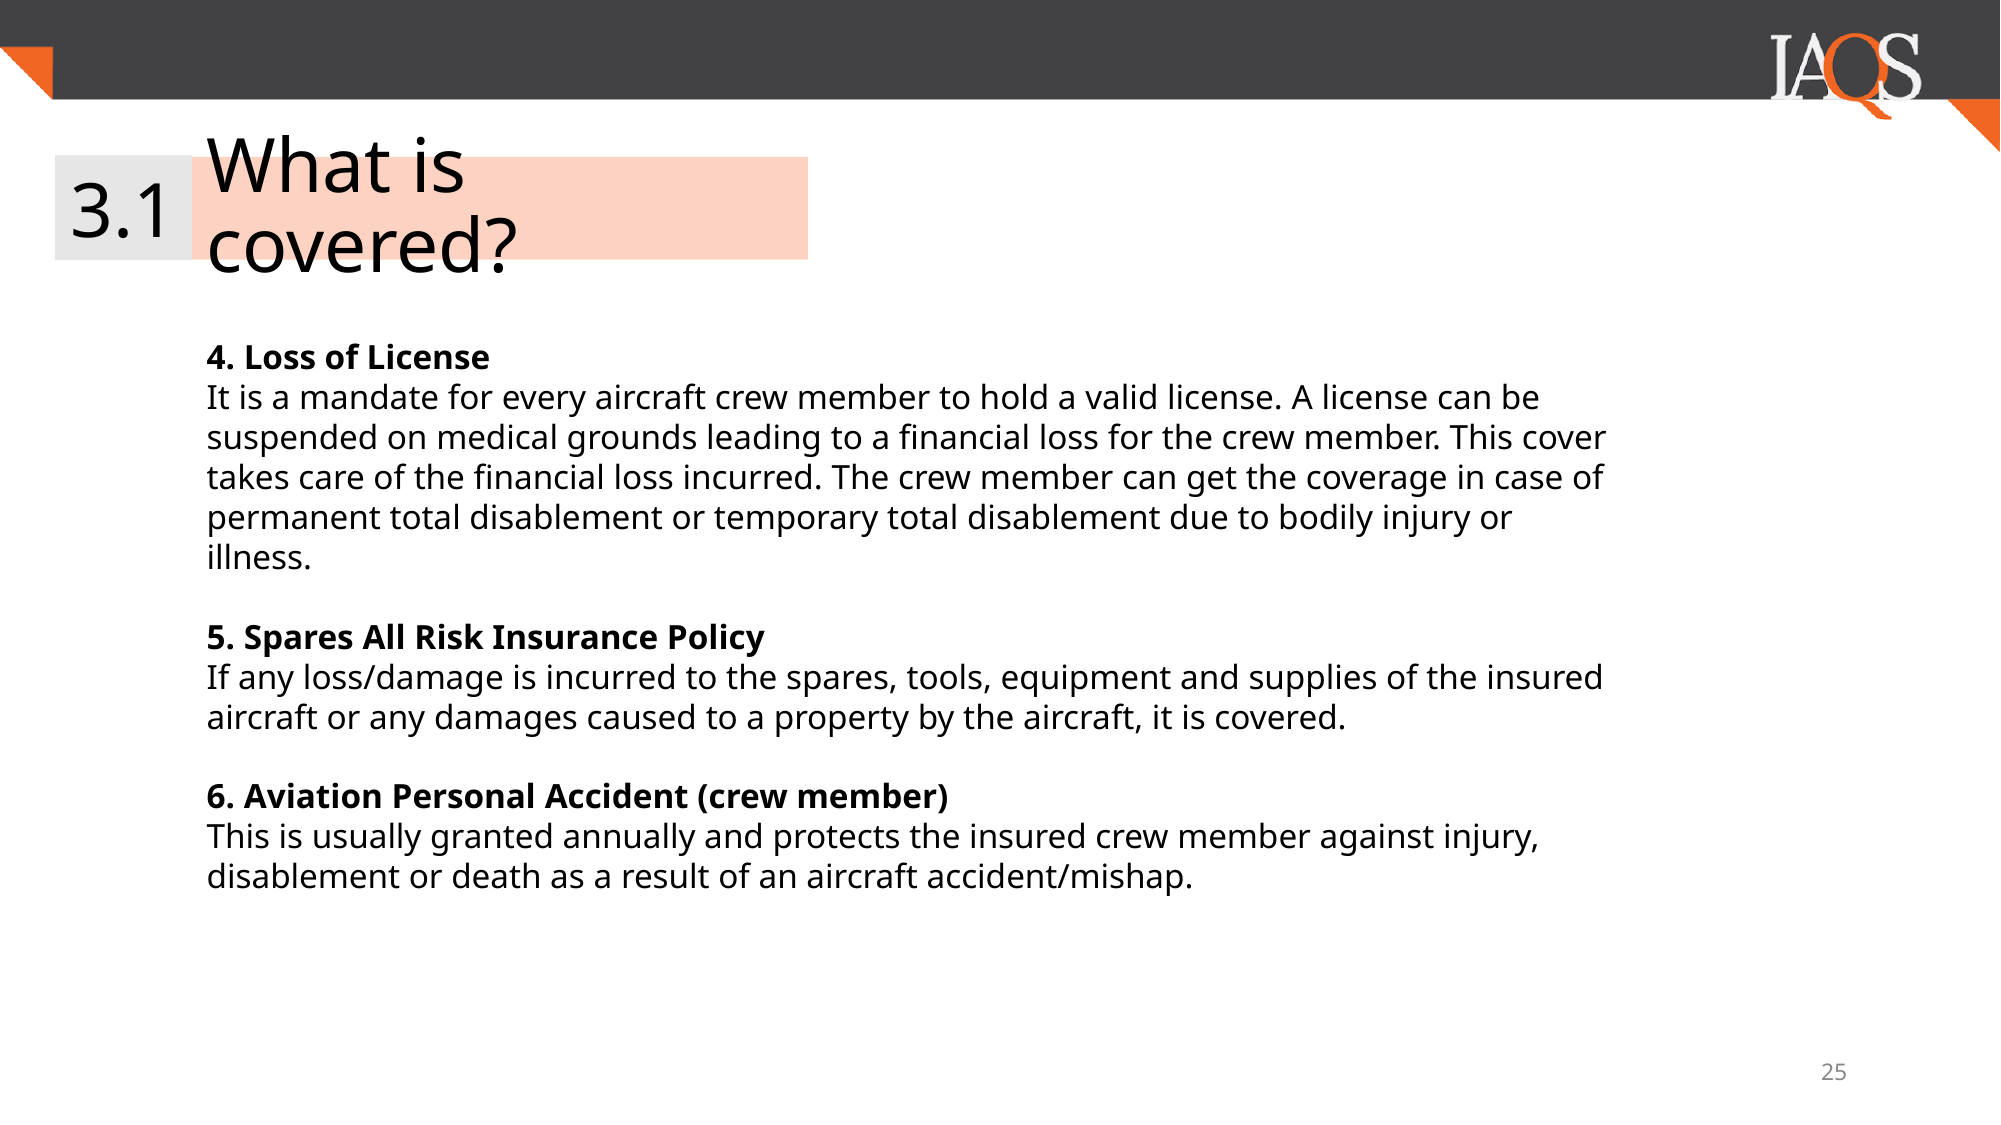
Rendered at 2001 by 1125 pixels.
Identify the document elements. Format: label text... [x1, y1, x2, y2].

slide_number ‹#› [1412, 1042, 1863, 1103]
text_box 3.1 [55, 155, 192, 261]
title What is covered? [192, 156, 808, 260]
picture [0, 0, 2000, 152]
text_box 4. Loss of License It is a mandate for every aircraft crew member to hold a valid license. A license can be suspended on medical grounds leading to a financial loss for the crew member. This cover takes care of the financial loss incurred. The crew member can get the coverage in case of permanent total disablement or temporary total disablement due to bodily injury or illness. 5. Spares All Risk Insurance Policy If any loss/damage is incurred to the spares, tools, equipment and supplies of the insured aircraft or any damages caused to a property by the aircraft, it is covered. 6. Aviation Personal Accident (crew member) This is usually granted annually and protects the insured crew member against injury, disablement or death as a result of an aircraft accident/mishap. [191, 328, 1641, 903]
